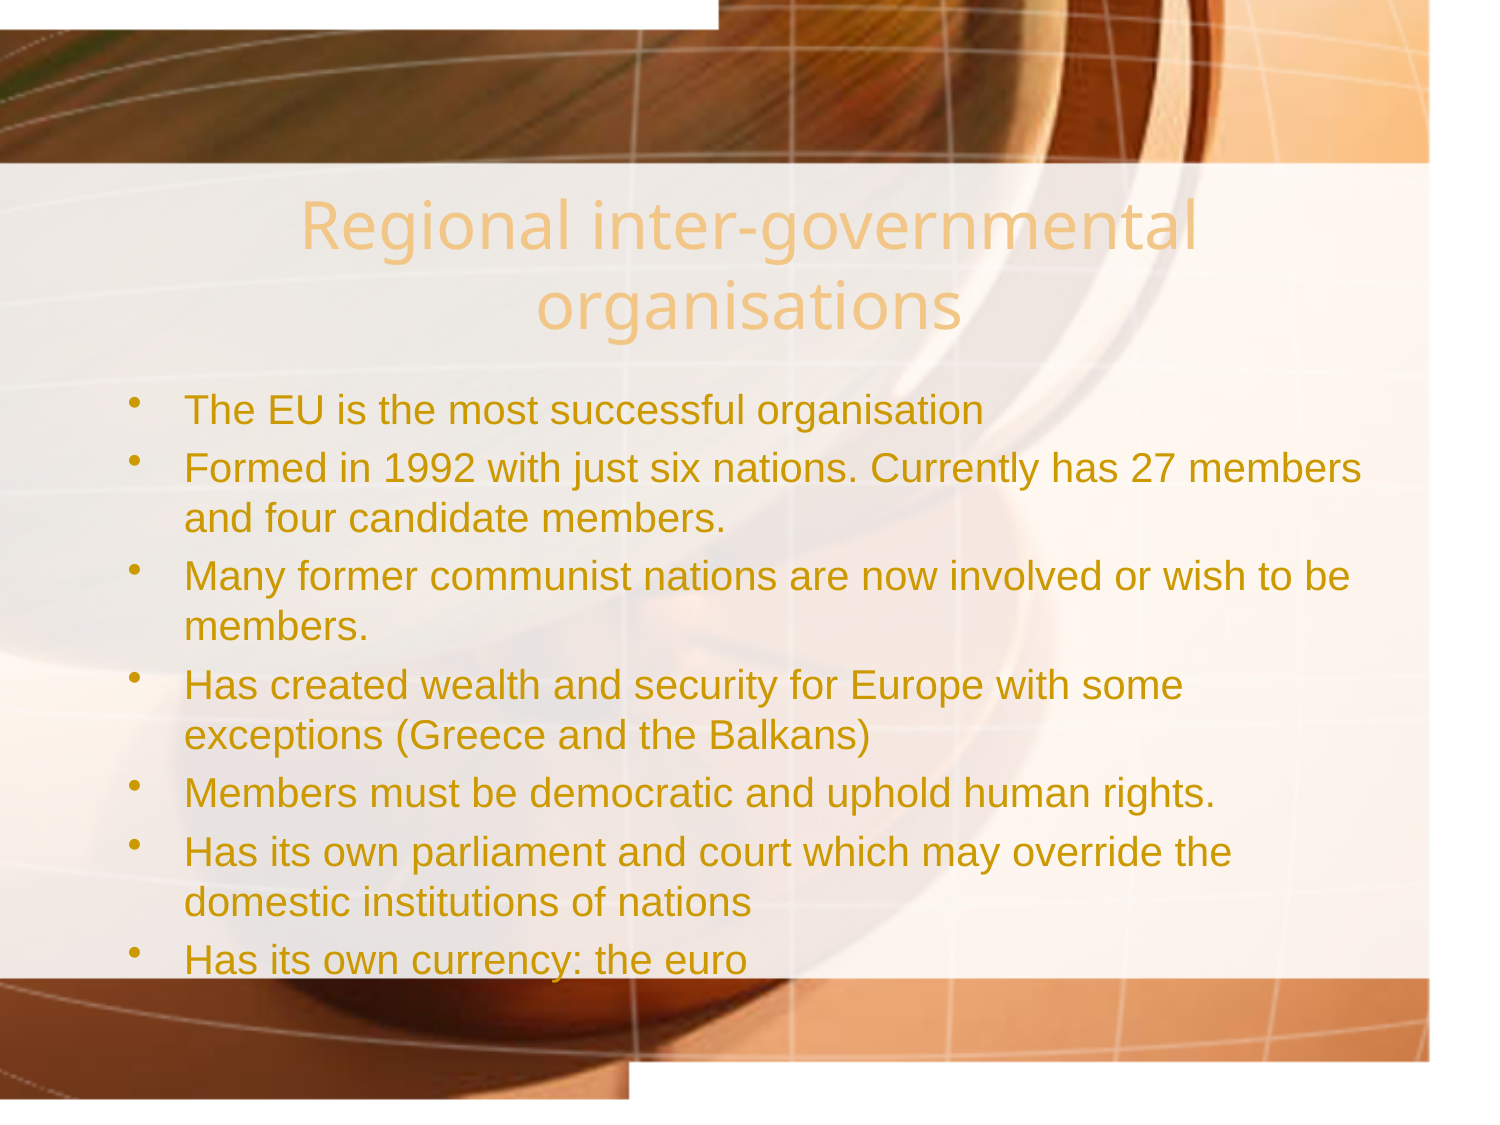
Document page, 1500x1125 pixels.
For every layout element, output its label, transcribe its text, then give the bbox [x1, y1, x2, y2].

title Regional inter-governmental organisations [112, 187, 1388, 338]
list The EU is the most successful organisation Formed in 1992 with just six nations. Currently has 27 members and four candidate members. Many former communist nations are now involved or wish to be members. Has created wealth and security for Europe with some exceptions (Greece and the Balkans) Members must be democratic and uphold human rights. Has its own parliament and court which may override the domestic institutions of nations Has its own currency: the euro [112, 374, 1388, 1001]
picture [0, 0, 1500, 1125]
